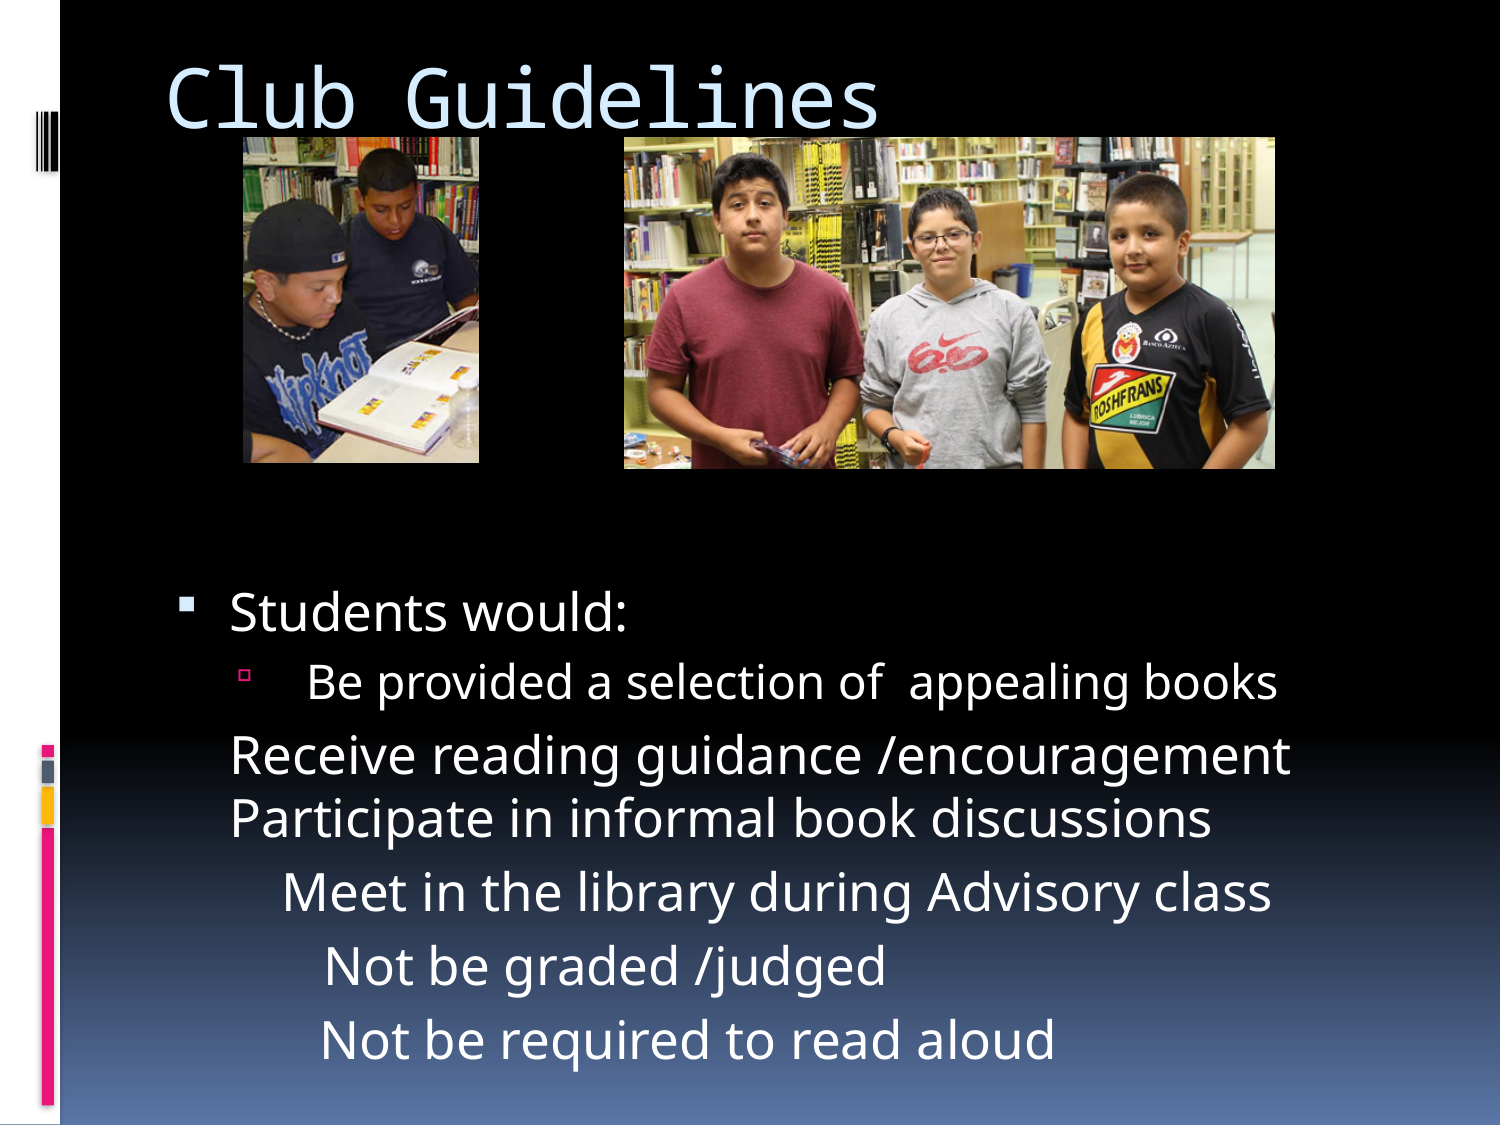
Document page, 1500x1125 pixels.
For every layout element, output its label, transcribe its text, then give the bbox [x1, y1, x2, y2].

title Club Guidelines [150, 37, 1425, 425]
picture [624, 137, 1276, 469]
picture [242, 137, 479, 463]
list Students would: Be provided a selection of appealing books Receive reading guidance /encouragement Participate in informal book discussions Meet in the library during Advisory class Not be graded /judged Not be required to read aloud [150, 425, 1425, 1088]
